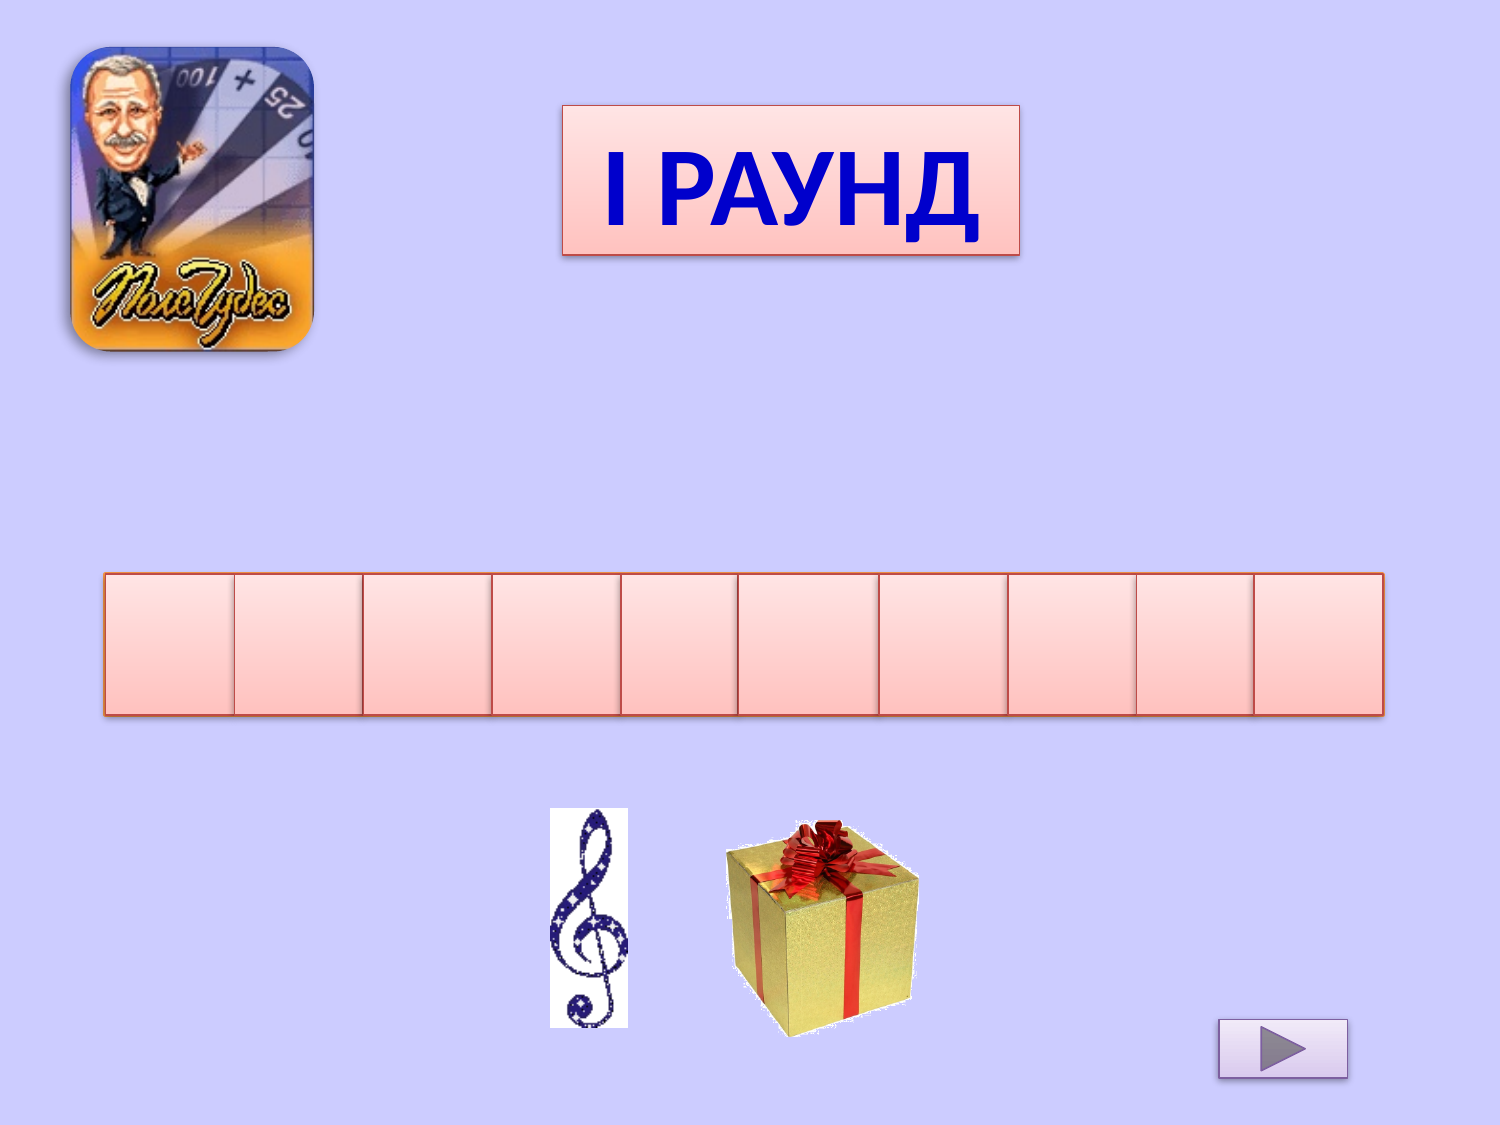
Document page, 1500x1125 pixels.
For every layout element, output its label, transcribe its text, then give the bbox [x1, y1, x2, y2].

picture [550, 808, 628, 1028]
picture [726, 820, 919, 1037]
picture [70, 46, 315, 352]
text_box I РАУНД [562, 105, 1020, 256]
text_box [1218, 1019, 1348, 1079]
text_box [105, 573, 1383, 716]
